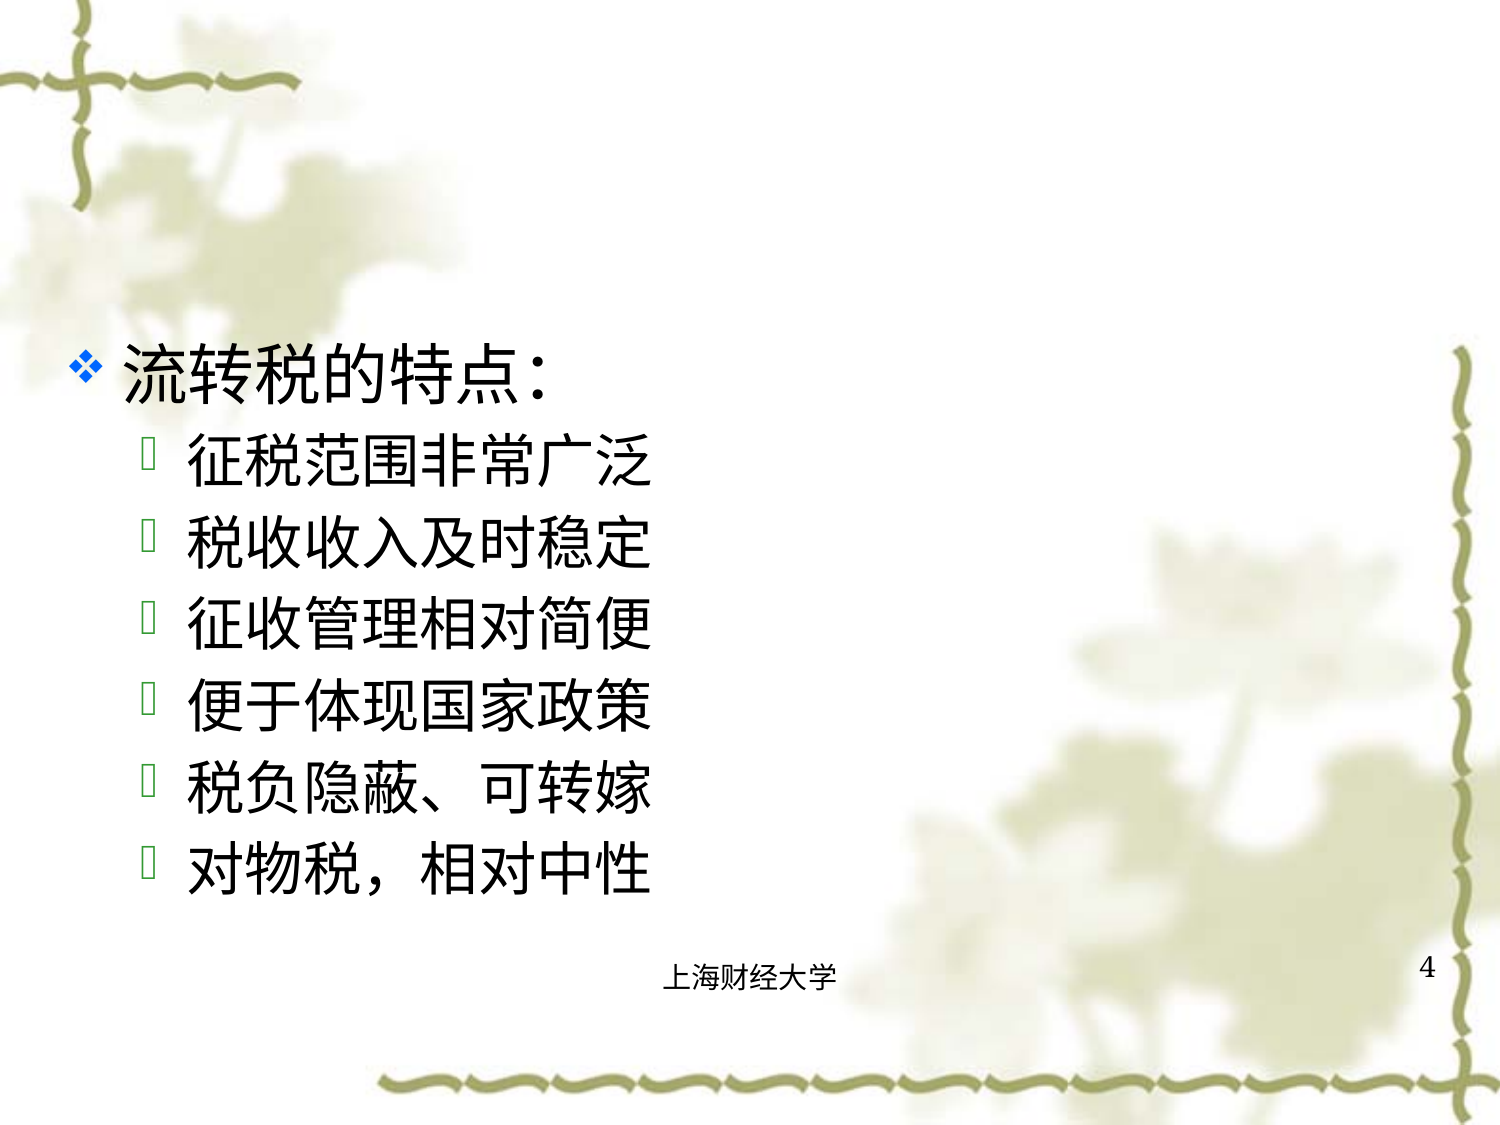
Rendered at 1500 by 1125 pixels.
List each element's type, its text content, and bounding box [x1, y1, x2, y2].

slide_number 4 [1074, 940, 1451, 1066]
list 流转税的特点： 征税范围非常广泛 税收收入及时稳定 征收管理相对简便 便于体现国家政策 税负隐蔽、可转嫁 对物税，相对中性 [49, 324, 1452, 963]
footer 上海财经大学 [512, 952, 988, 1066]
picture [0, 0, 1500, 1125]
